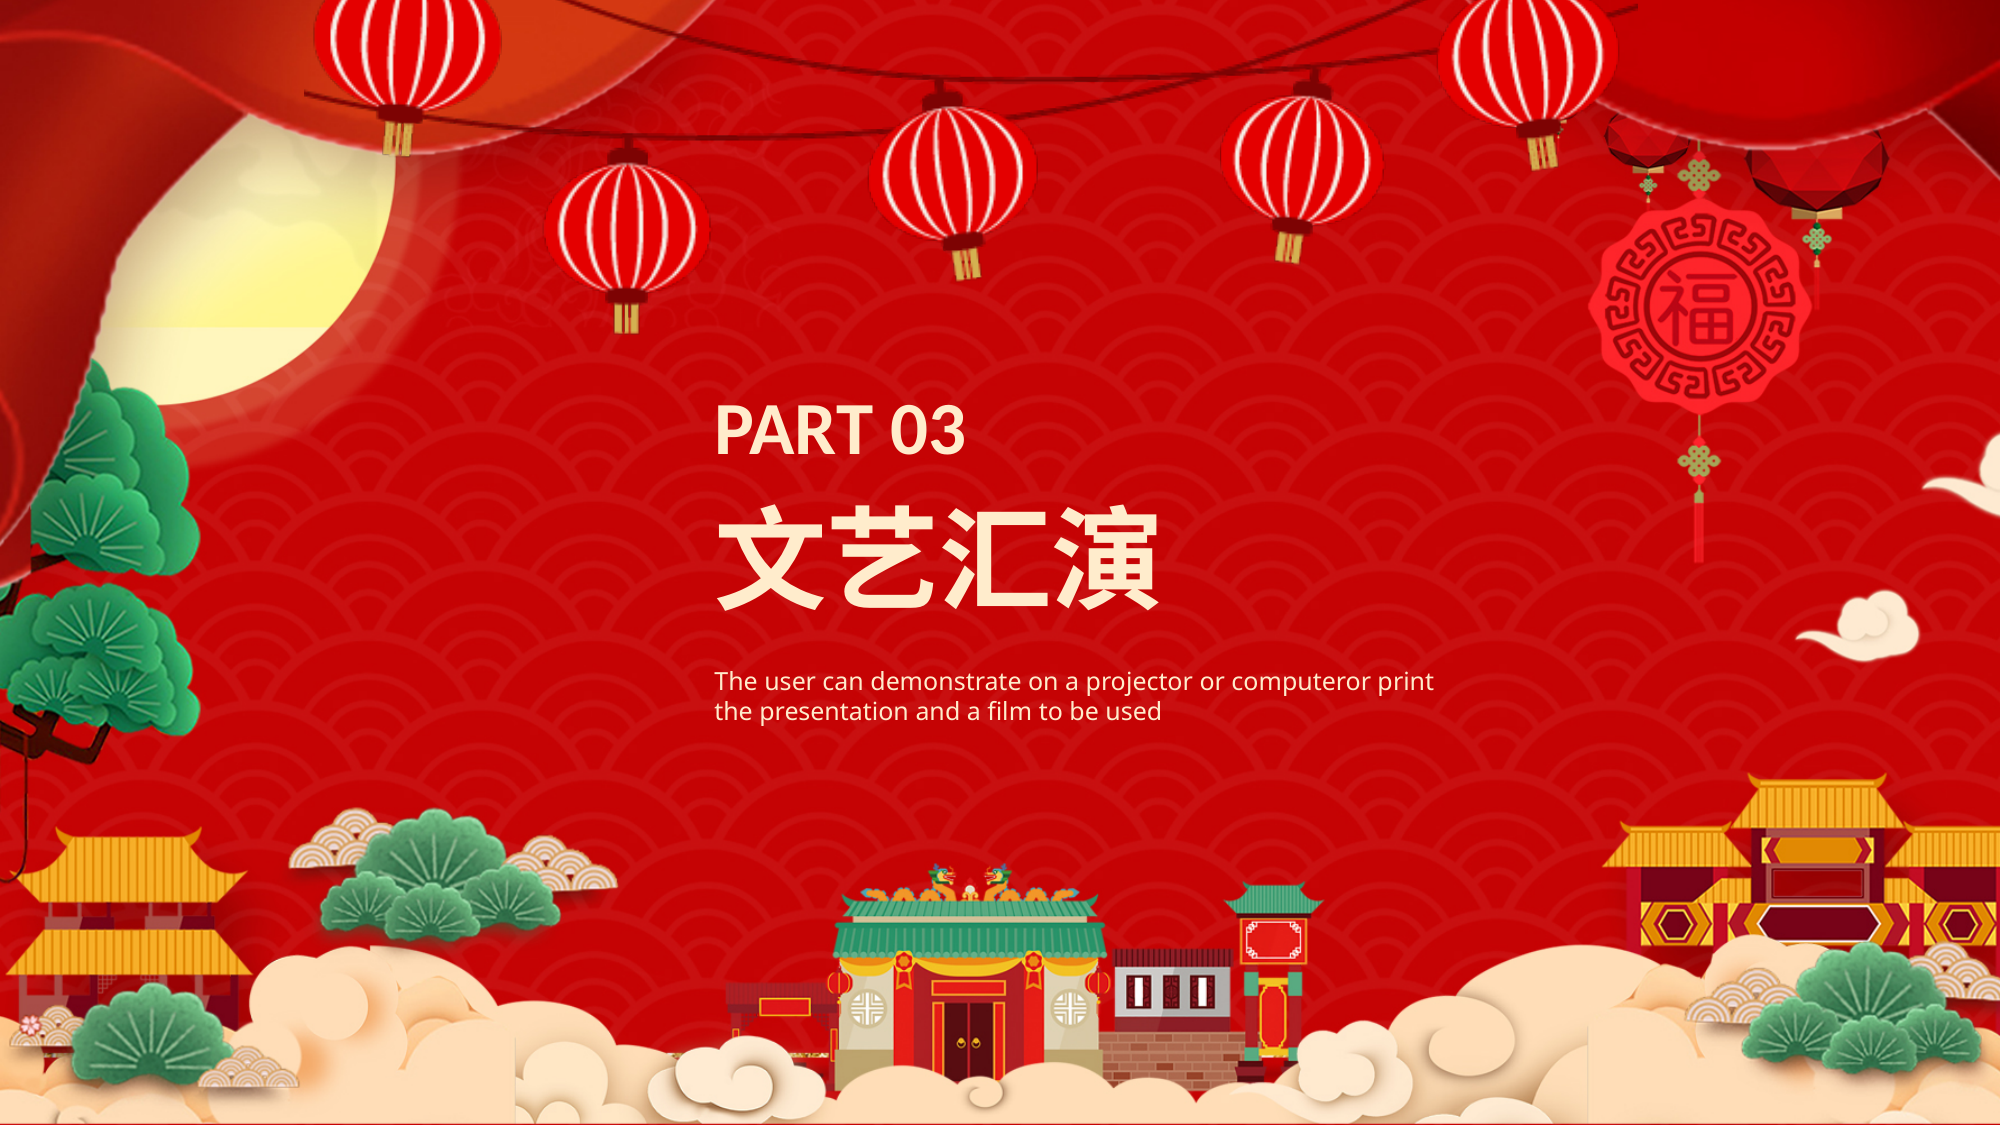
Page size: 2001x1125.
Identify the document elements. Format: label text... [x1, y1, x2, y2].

text_box PART 03 [699, 372, 1382, 477]
text_box The user can demonstrate on a projector or computeror print the presentation and a film to be used [699, 657, 1453, 733]
text_box 文艺汇演 [699, 481, 1453, 632]
picture [0, 0, 2000, 1125]
